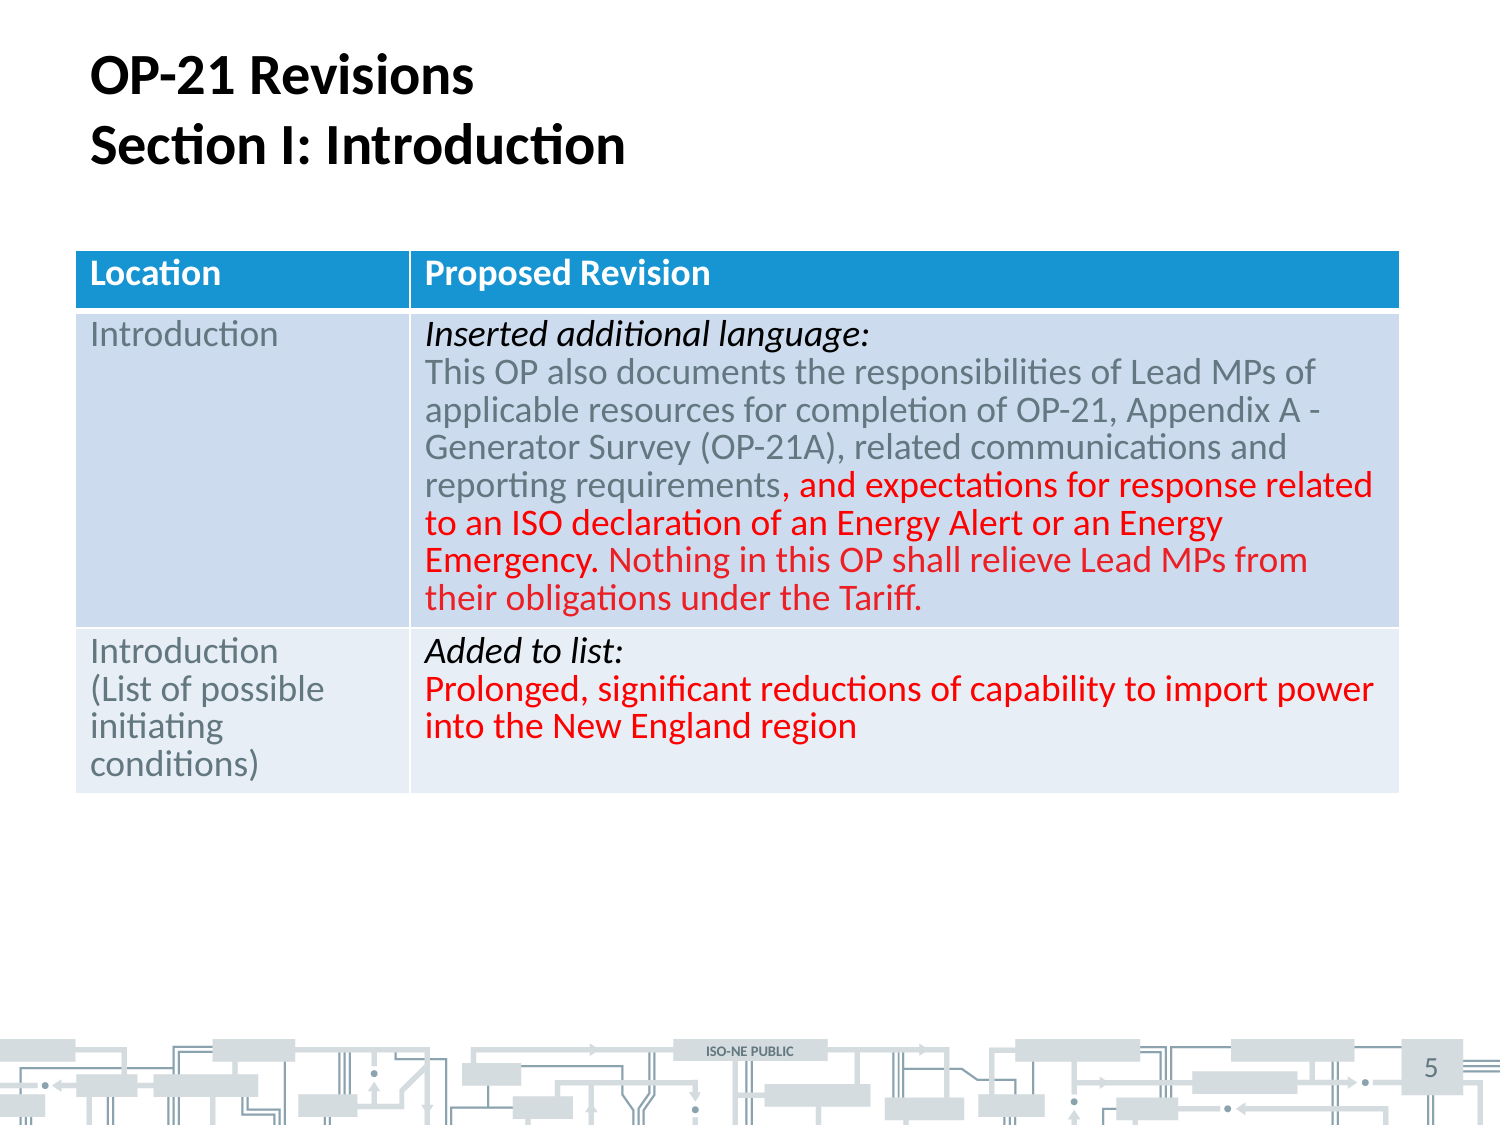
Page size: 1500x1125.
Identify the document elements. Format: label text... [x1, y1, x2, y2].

picture [0, 1031, 1500, 1125]
table_header Proposed Revision [411, 251, 1399, 308]
table_cell Introduction [76, 314, 409, 627]
title OP-21 Revisions Section I: Introduction [75, 12, 1425, 200]
table_header Location [76, 251, 409, 308]
table_cell Introduction (List of possible initiating conditions) [76, 629, 409, 793]
slide_number 5 [1400, 1044, 1463, 1088]
table_cell Added to list: Prolonged, significant reductions of capability to import power into the New England region [411, 629, 1399, 793]
table_cell Inserted additional language: This OP also documents the responsibilities of Lead MPs of applicable resources for completion of OP-21, Appendix A - Generator Survey (OP-21A), related communications and reporting requirements, and expectations for response related to an ISO declaration of an Energy Alert or an Energy Emergency. Nothing in this OP shall relieve Lead MPs from their obligations under the Tariff. [411, 314, 1399, 627]
